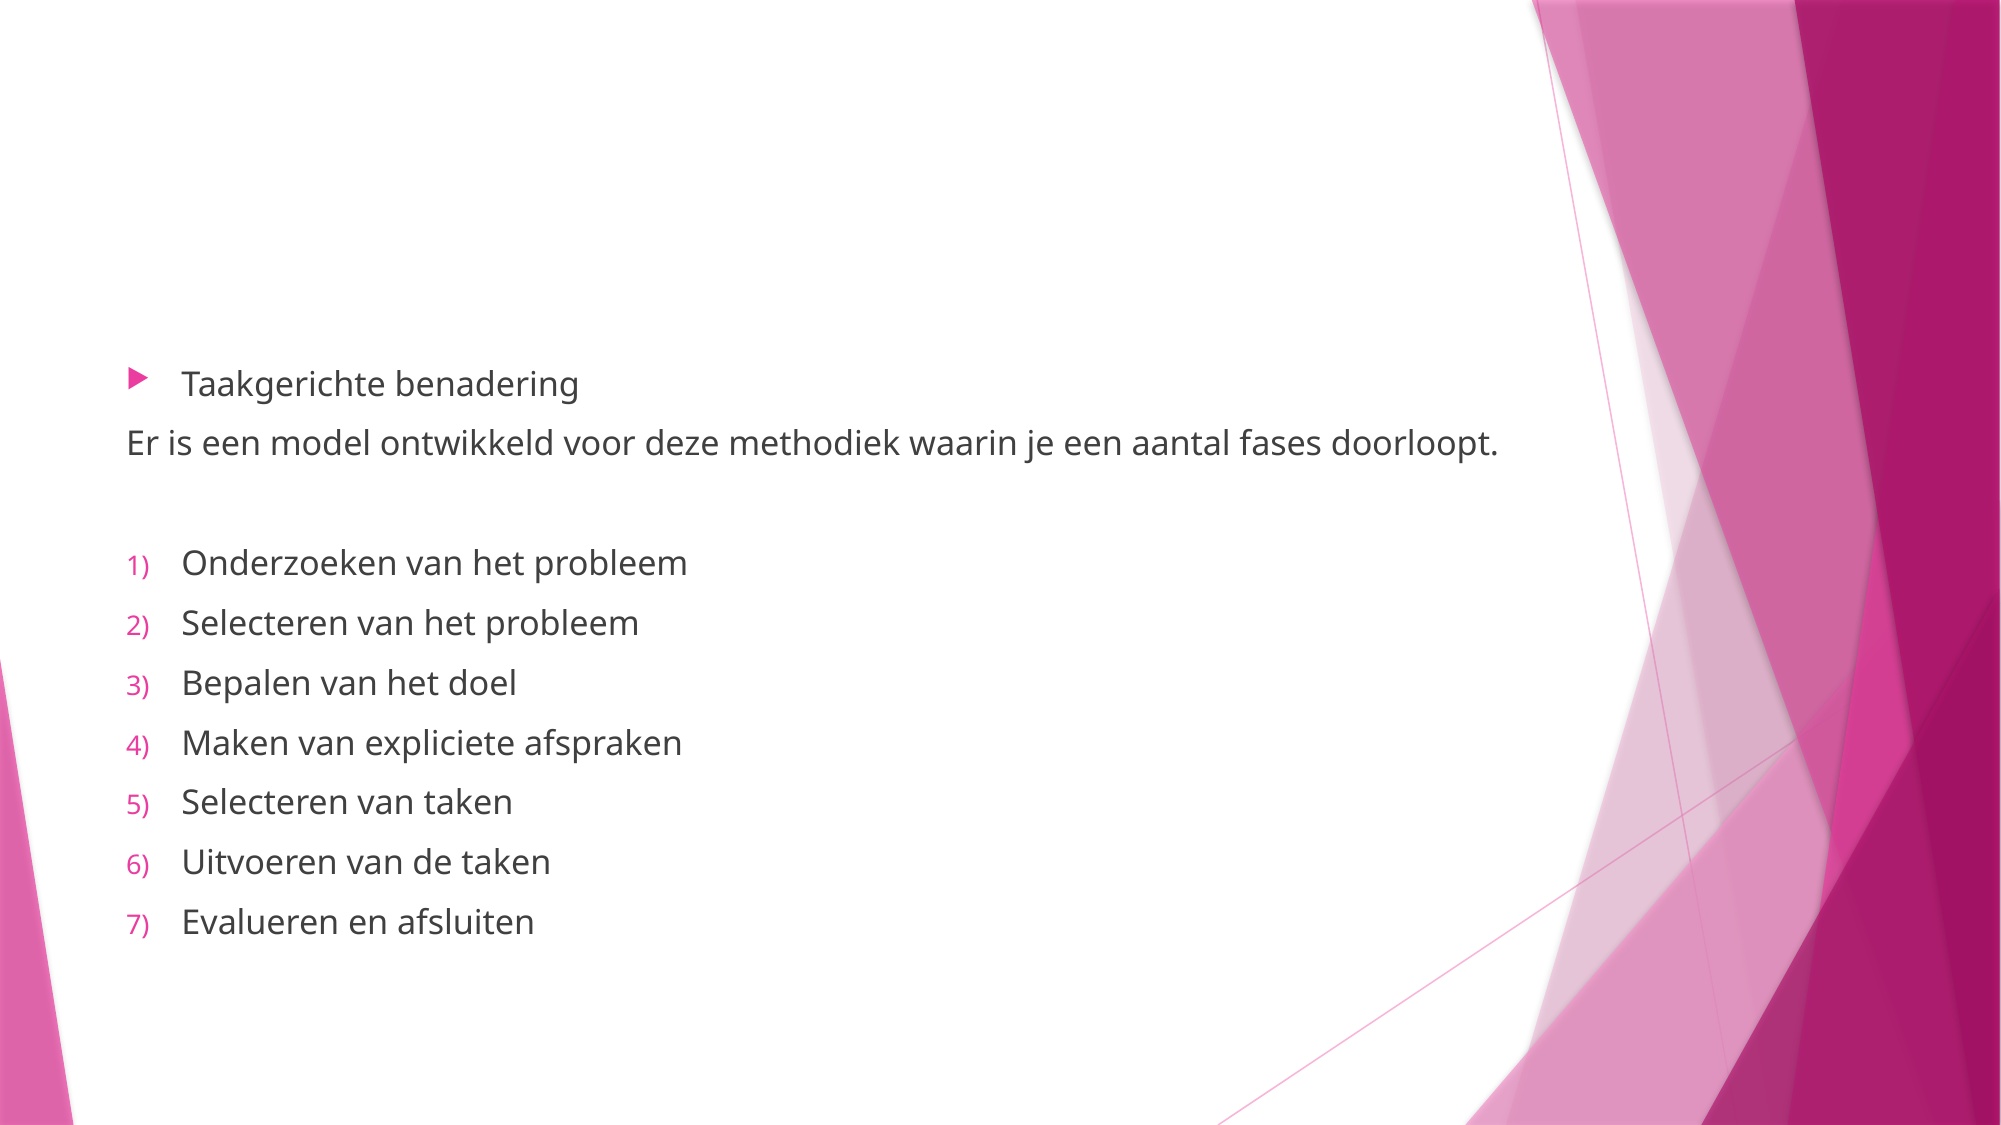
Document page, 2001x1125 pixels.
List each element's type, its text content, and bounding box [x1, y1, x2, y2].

list Taakgerichte benadering Er is een model ontwikkeld voor deze methodiek waarin je een aantal fases doorloopt. Onderzoeken van het probleem Selecteren van het probleem Bepalen van het doel Maken van expliciete afspraken Selecteren van taken Uitvoeren van de taken Evalueren en afsluiten [111, 354, 1522, 992]
